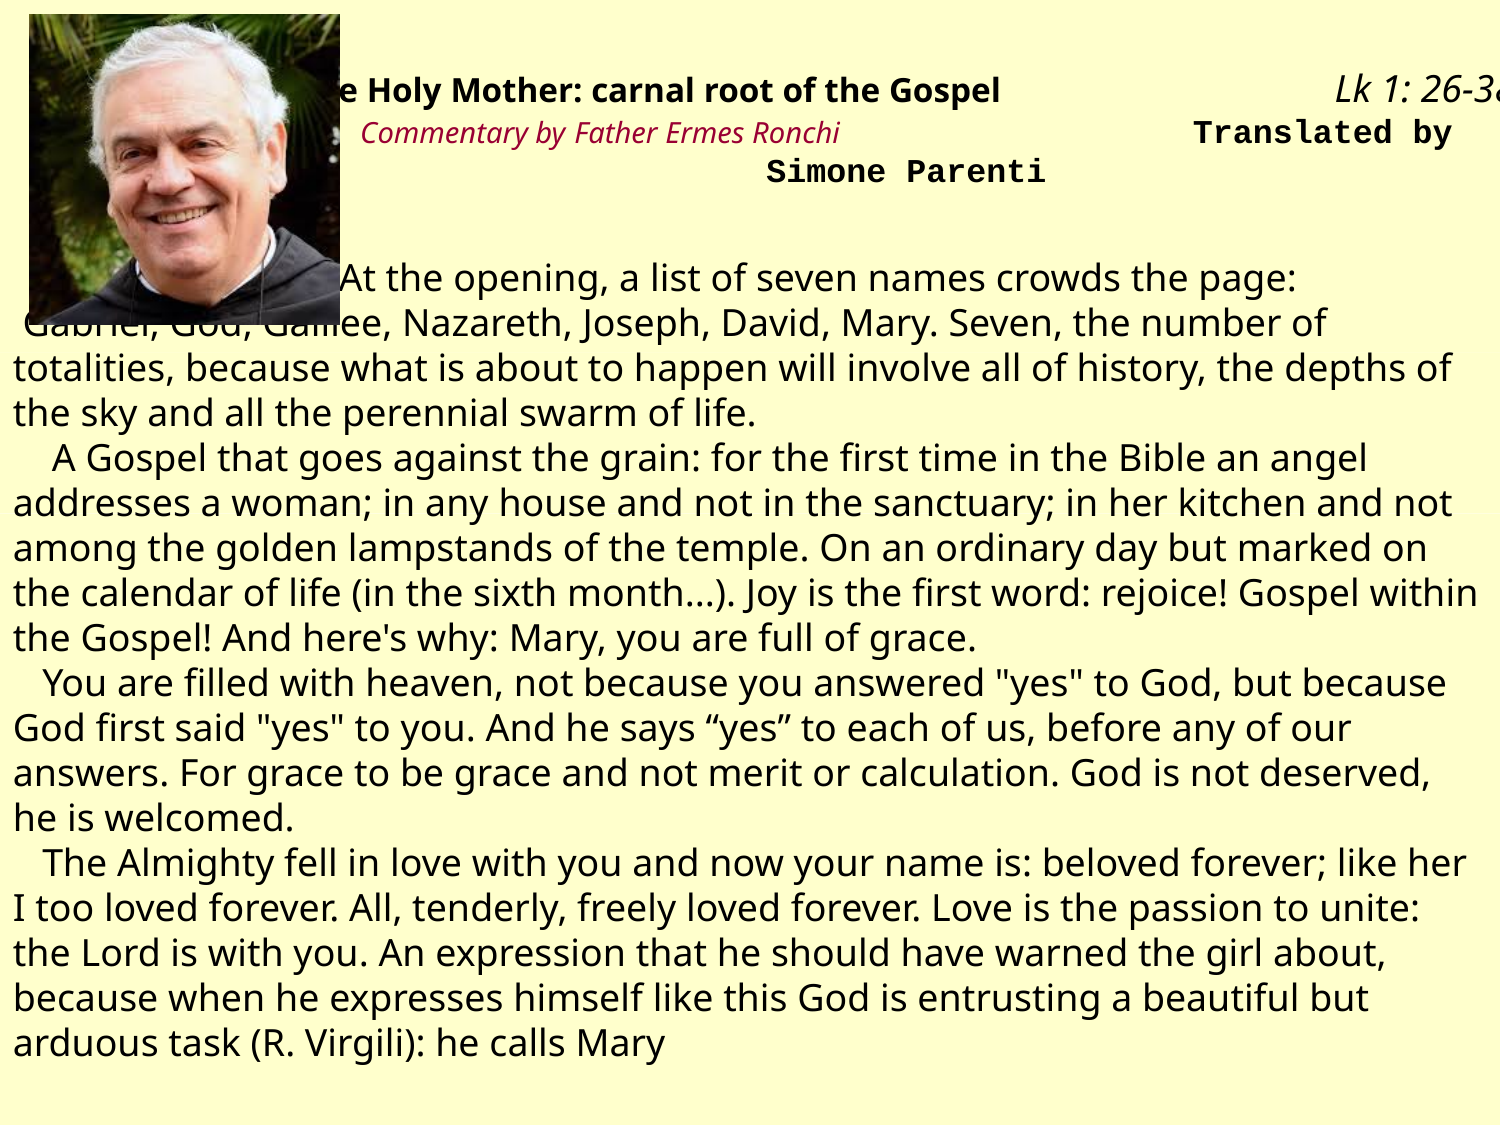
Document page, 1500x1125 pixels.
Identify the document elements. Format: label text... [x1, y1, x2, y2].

text_box At the opening, a list of seven names crowds the page: Gabriel, God, Galilee, Nazareth, Joseph, David, Mary. Seven, the number of totalities, because what is about to happen will involve all of history, the depths of the sky and all the perennial swarm of life. A Gospel that goes against the grain: for the first time in the Bible an angel addresses a woman; in any house and not in the sanctuary; in her kitchen and not among the golden lampstands of the temple. On an ordinary day but marked on the calendar of life (in the sixth month...). Joy is the first word: rejoice! Gospel within the Gospel! And here's why: Mary, you are full of grace. You are filled with heaven, not because you answered "yes" to God, but because God first said "yes" to you. And he says “yes” to each of us, before any of our answers. For grace to be grace and not merit or calculation. God is not deserved, he is welcomed. The Almighty fell in love with you and now your name is: beloved forever; like her I too loved forever. All, tenderly, freely loved forever. Love is the passion to unite: the Lord is with you. An expression that he should have warned the girl about, because when he expresses himself like this God is entrusting a beautiful but arduous task (R. Virgili): he calls Mary [0, 246, 1499, 1072]
text_box The Holy Mother: carnal root of the Gospel Lk 1: 26-38 Commentary by Father Ermes Ronchi Translated by Simone Parenti [340, 57, 1500, 197]
picture [29, 14, 340, 326]
